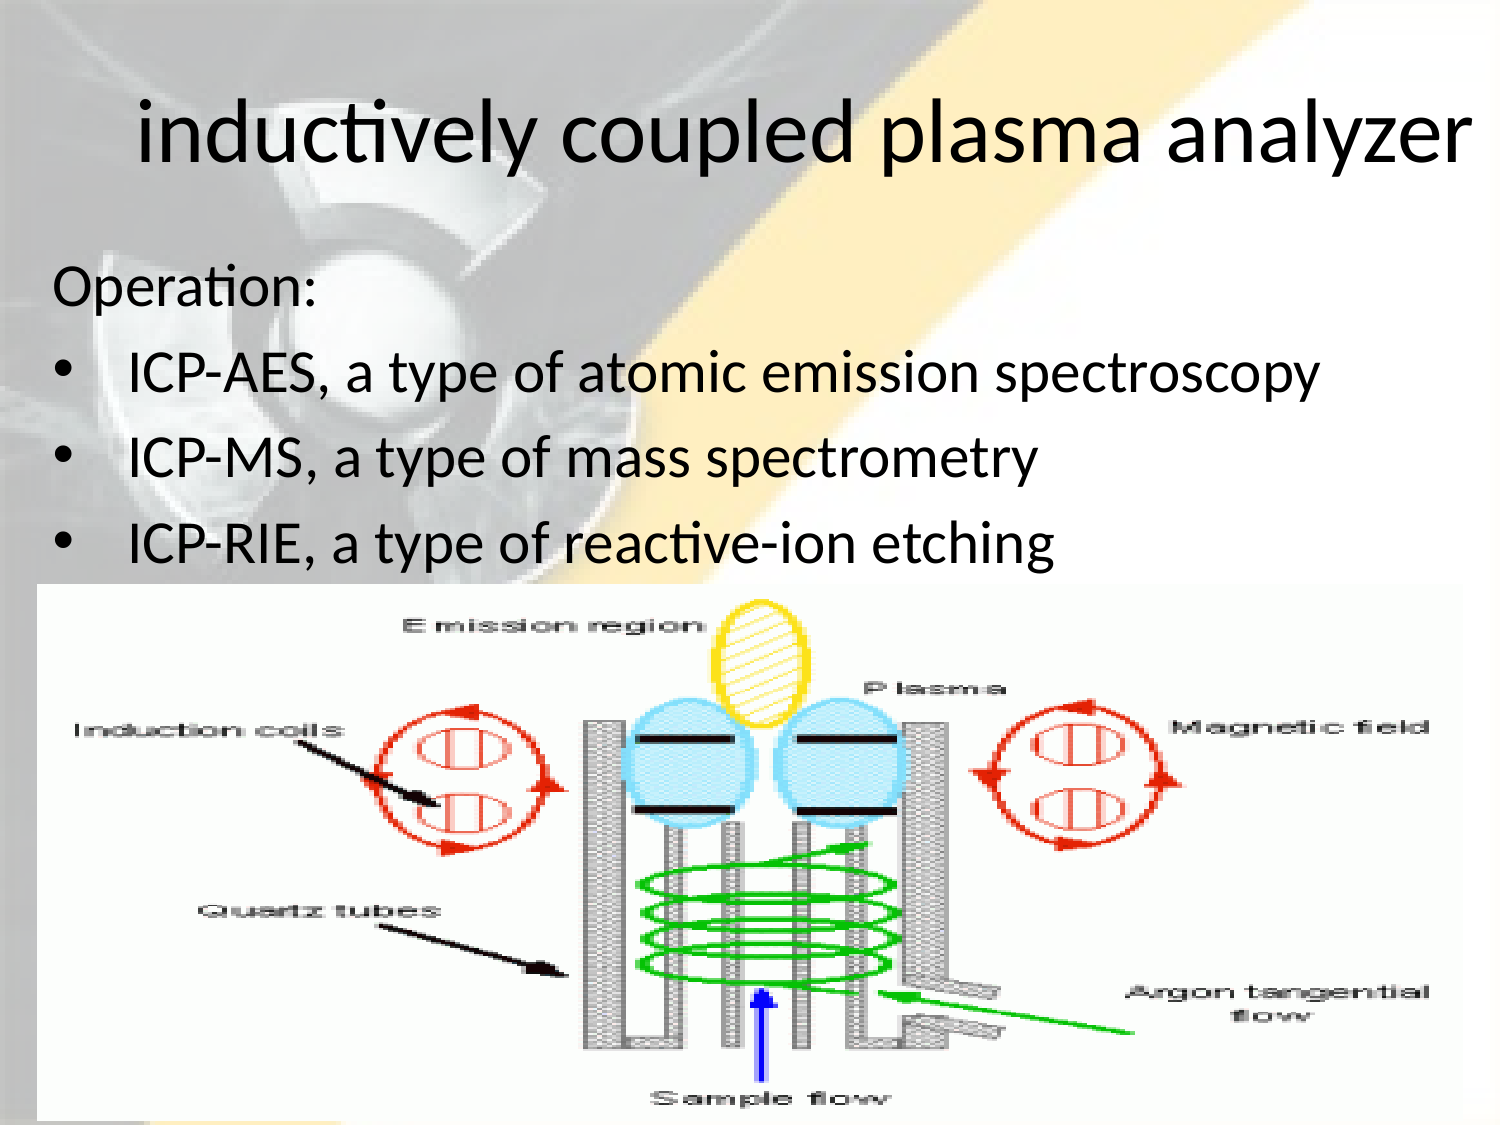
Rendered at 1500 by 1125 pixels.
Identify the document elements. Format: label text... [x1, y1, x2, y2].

subtitle Operation: ICP-AES, a type of atomic emission spectroscopy ICP-MS, a type of mass spectrometry ICP-RIE, a type of reactive-ion etching [37, 237, 1463, 584]
title inductively coupled plasma analyzer [112, 5, 1500, 247]
picture [37, 584, 1463, 1121]
